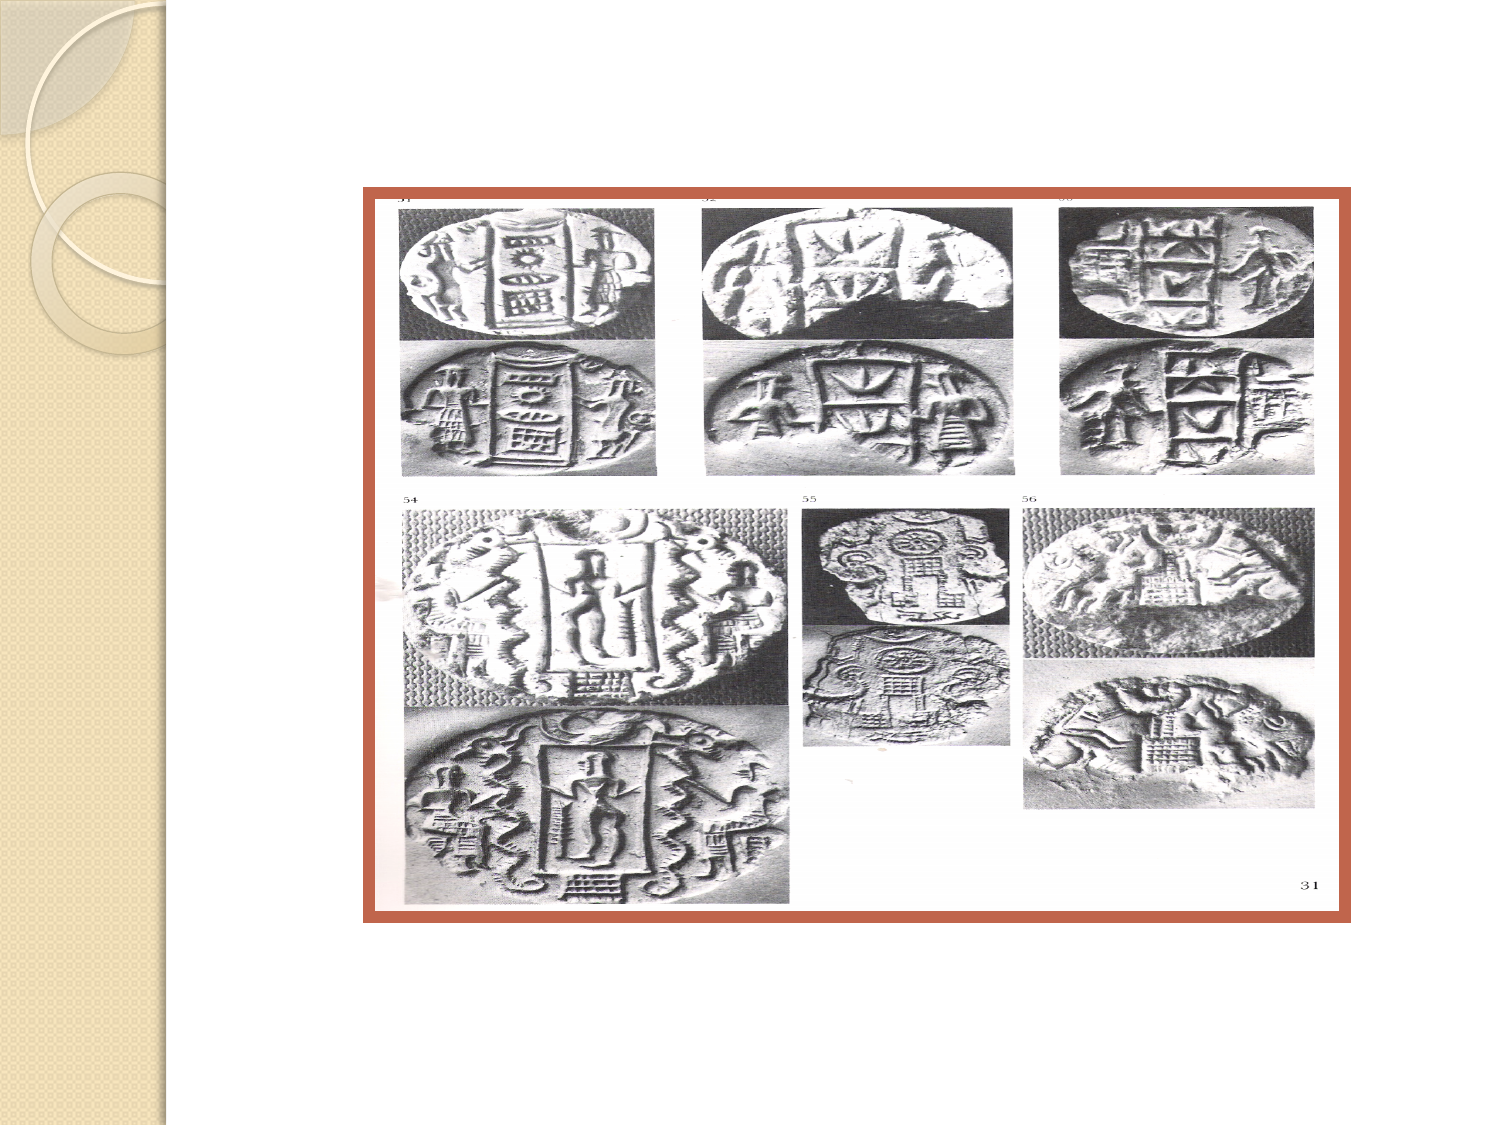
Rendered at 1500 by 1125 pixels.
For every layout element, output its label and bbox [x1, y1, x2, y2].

picture [374, 198, 1339, 912]
